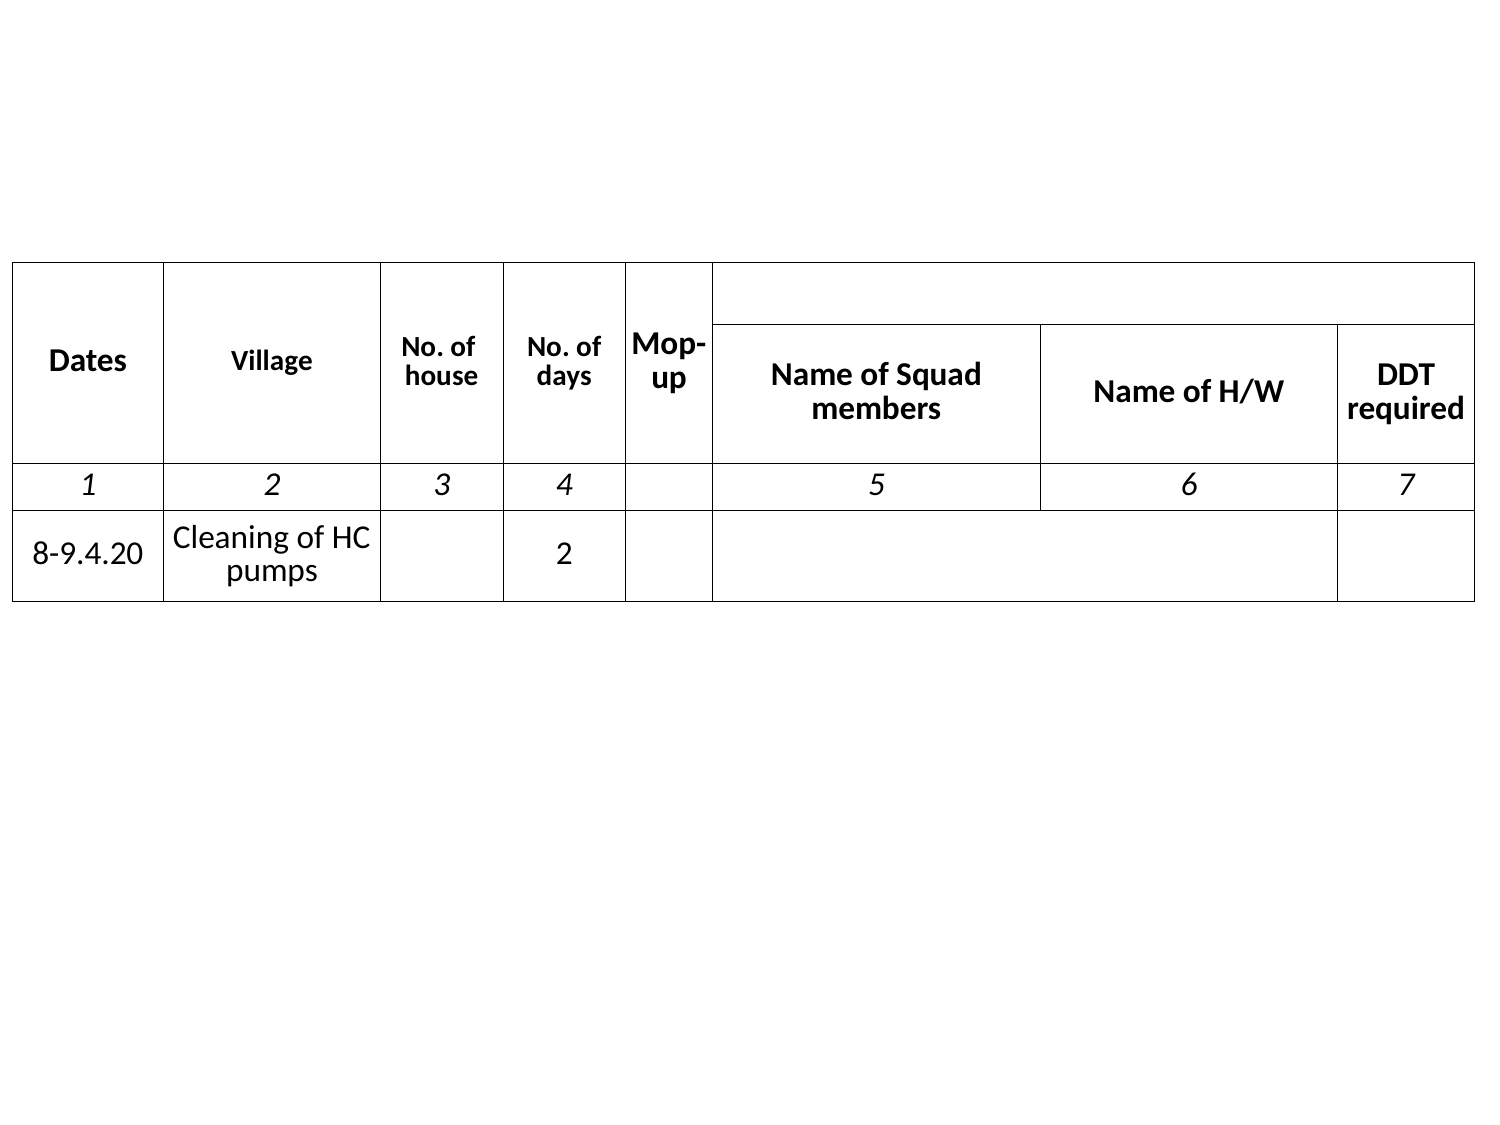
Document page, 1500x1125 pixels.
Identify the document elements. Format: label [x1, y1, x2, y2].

table_header [626, 263, 712, 463]
table_cell [626, 464, 712, 510]
table_cell [1338, 325, 1474, 463]
table_cell [13, 464, 163, 510]
table_cell [504, 464, 625, 510]
table_cell [713, 511, 1337, 601]
table_header [504, 263, 625, 463]
table_cell [1041, 325, 1337, 463]
table_header [164, 263, 380, 463]
table_cell [626, 511, 712, 601]
table_cell [1338, 511, 1474, 601]
table_cell [381, 464, 503, 510]
table_cell [164, 511, 380, 601]
table_header [713, 263, 1474, 324]
table_cell [1041, 464, 1337, 510]
table_cell [713, 464, 1040, 510]
table_header [13, 263, 163, 463]
table_cell [164, 464, 380, 510]
table_cell [713, 325, 1040, 463]
table_cell [1338, 464, 1474, 510]
table_cell [381, 511, 503, 601]
table_header [381, 263, 503, 463]
table_cell [504, 511, 625, 601]
table_cell [13, 511, 163, 601]
